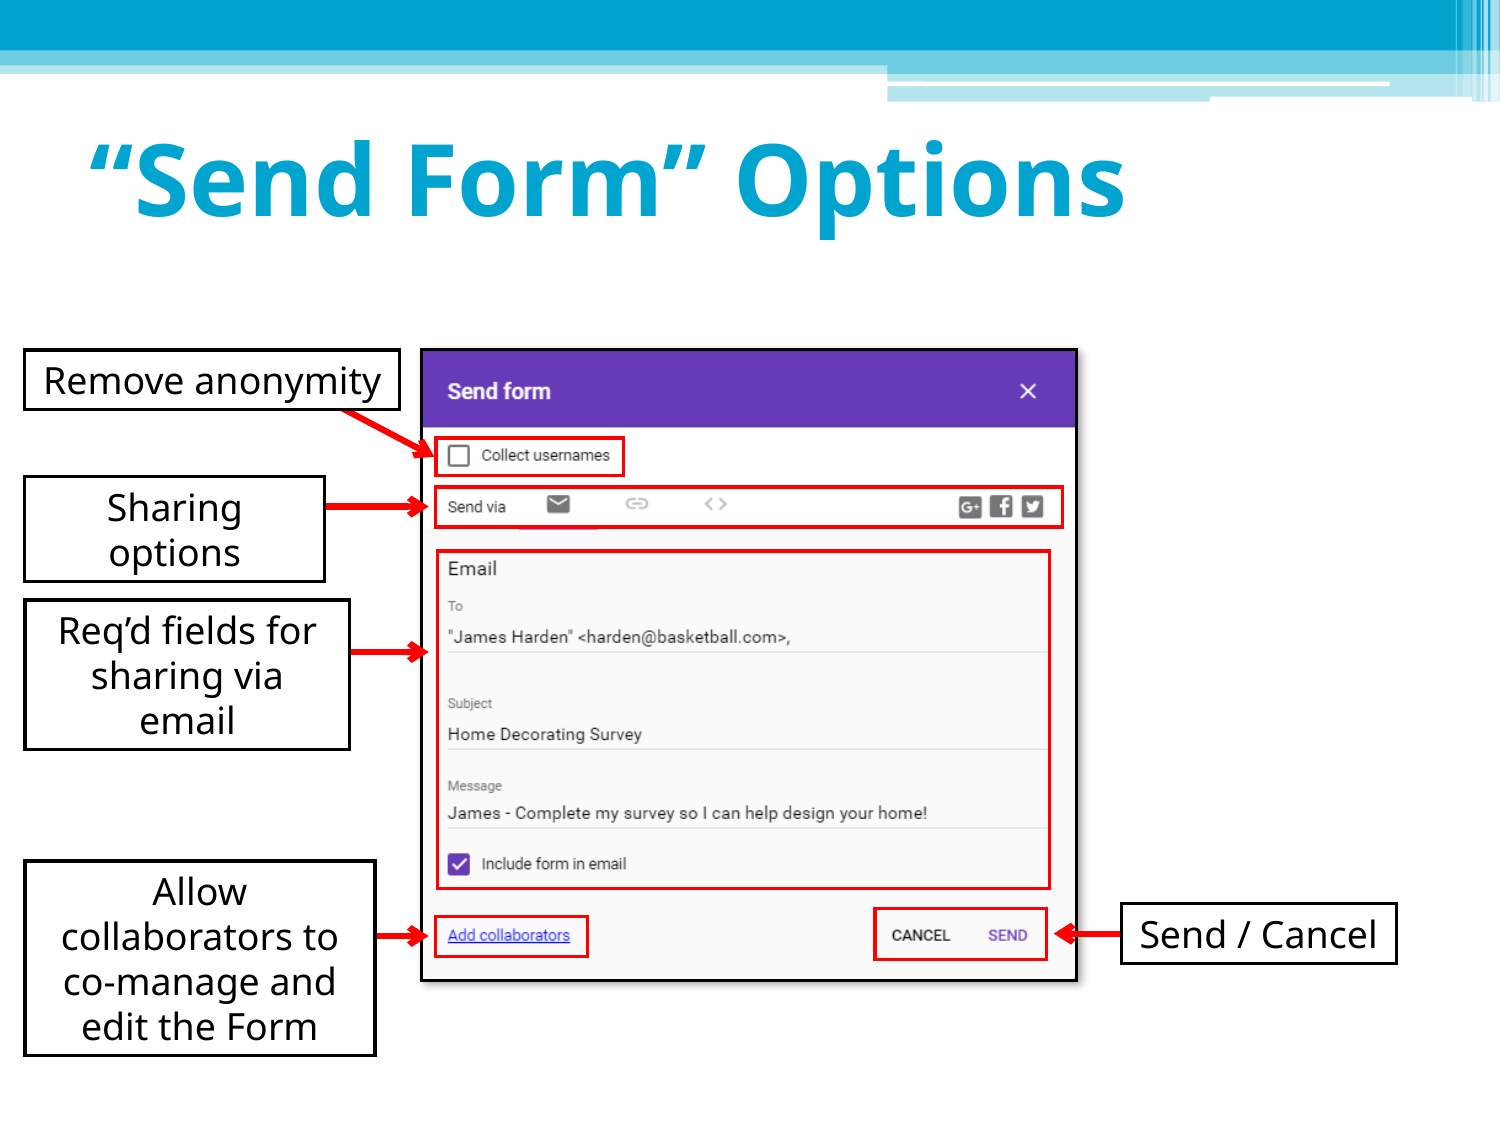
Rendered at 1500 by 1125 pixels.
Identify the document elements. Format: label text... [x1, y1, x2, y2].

text_box Send / Cancel [1121, 903, 1397, 964]
text_box Req’d fields for sharing via email [24, 599, 350, 750]
picture [422, 350, 1075, 979]
title “Send Form” Options [75, 90, 1438, 263]
text_box Remove anonymity [24, 349, 400, 410]
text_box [315, 394, 435, 457]
text_box Sharing options [24, 476, 325, 582]
text_box Allow collaborators to co-manage and edit the Form [24, 860, 375, 1056]
